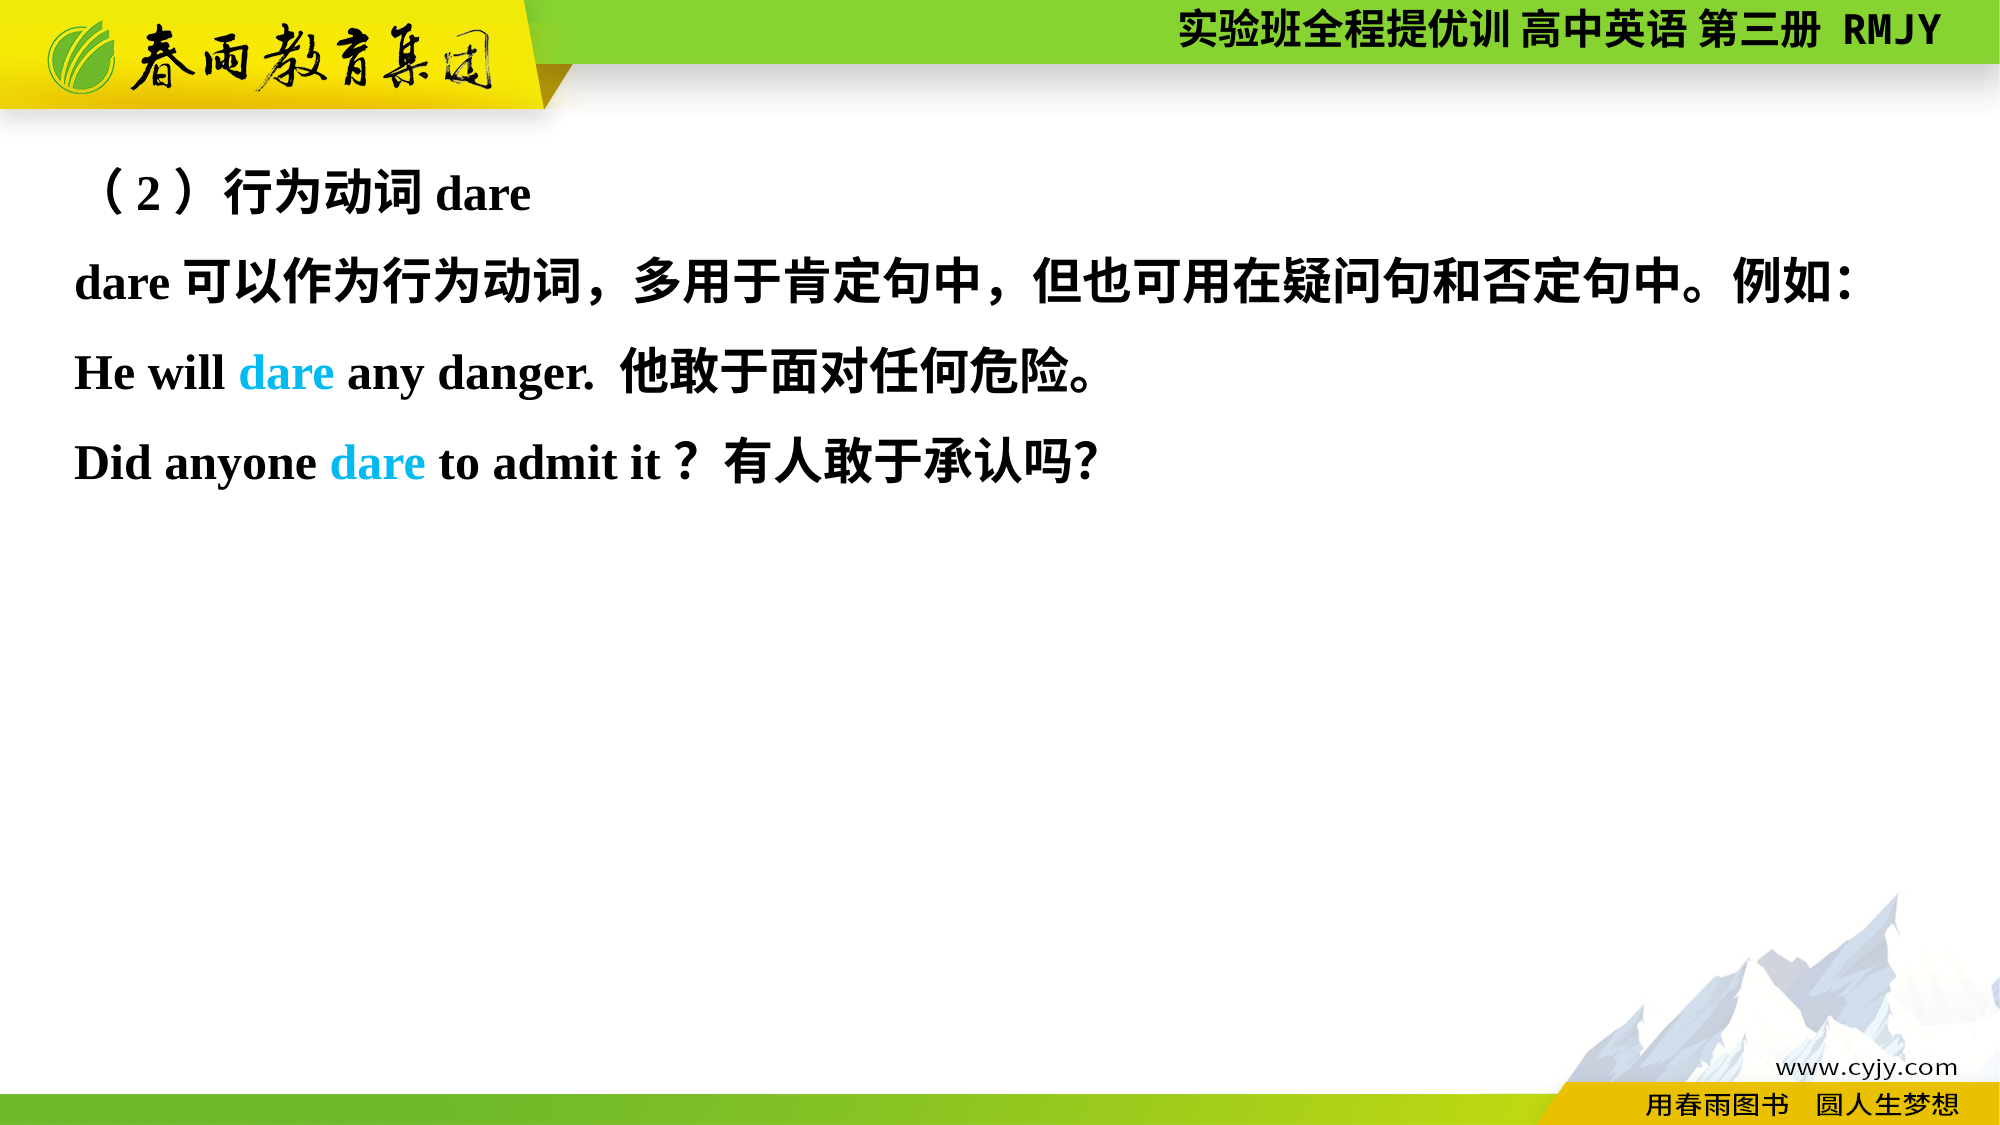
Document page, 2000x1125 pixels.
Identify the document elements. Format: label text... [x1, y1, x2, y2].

picture [0, 0, 2000, 1125]
list （2）行为动词dare dare可以作为行为动词，多用于肯定句中，但也可用在疑问句和否定句中。例如： He will dare any danger. 他敢于面对任何危险。 Did anyone dare to admit it？有人敢于承认吗？ [59, 122, 1944, 490]
